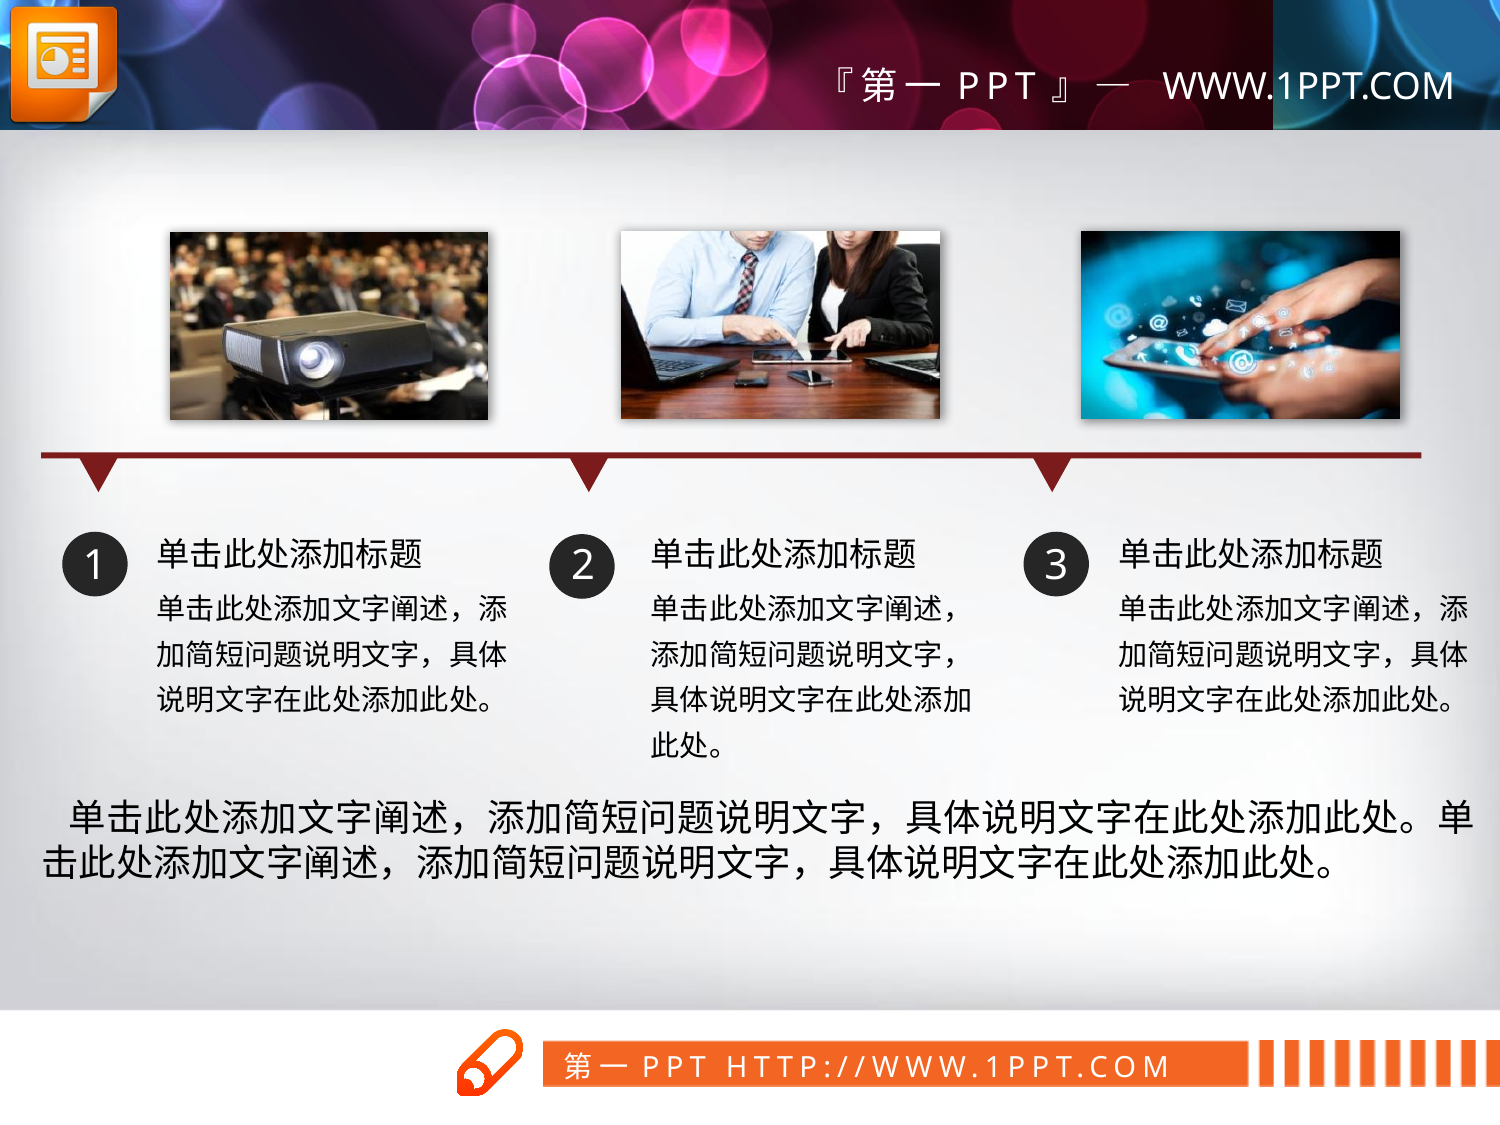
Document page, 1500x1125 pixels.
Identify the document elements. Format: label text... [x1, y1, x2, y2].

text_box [40, 452, 1422, 493]
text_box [549, 532, 616, 599]
text_box 单击此处添加文字阐述，添加简短问题说明文字，具体说明文字在此处添加此处。单击此处添加文字阐述，添加简短问题说明文字，具体说明文字在此处添加此处。 [41, 794, 1477, 917]
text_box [156, 533, 515, 715]
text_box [650, 533, 996, 715]
picture [543, 1040, 1500, 1087]
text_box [61, 531, 128, 597]
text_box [1117, 533, 1477, 715]
picture [0, 0, 1500, 1012]
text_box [1023, 531, 1090, 597]
